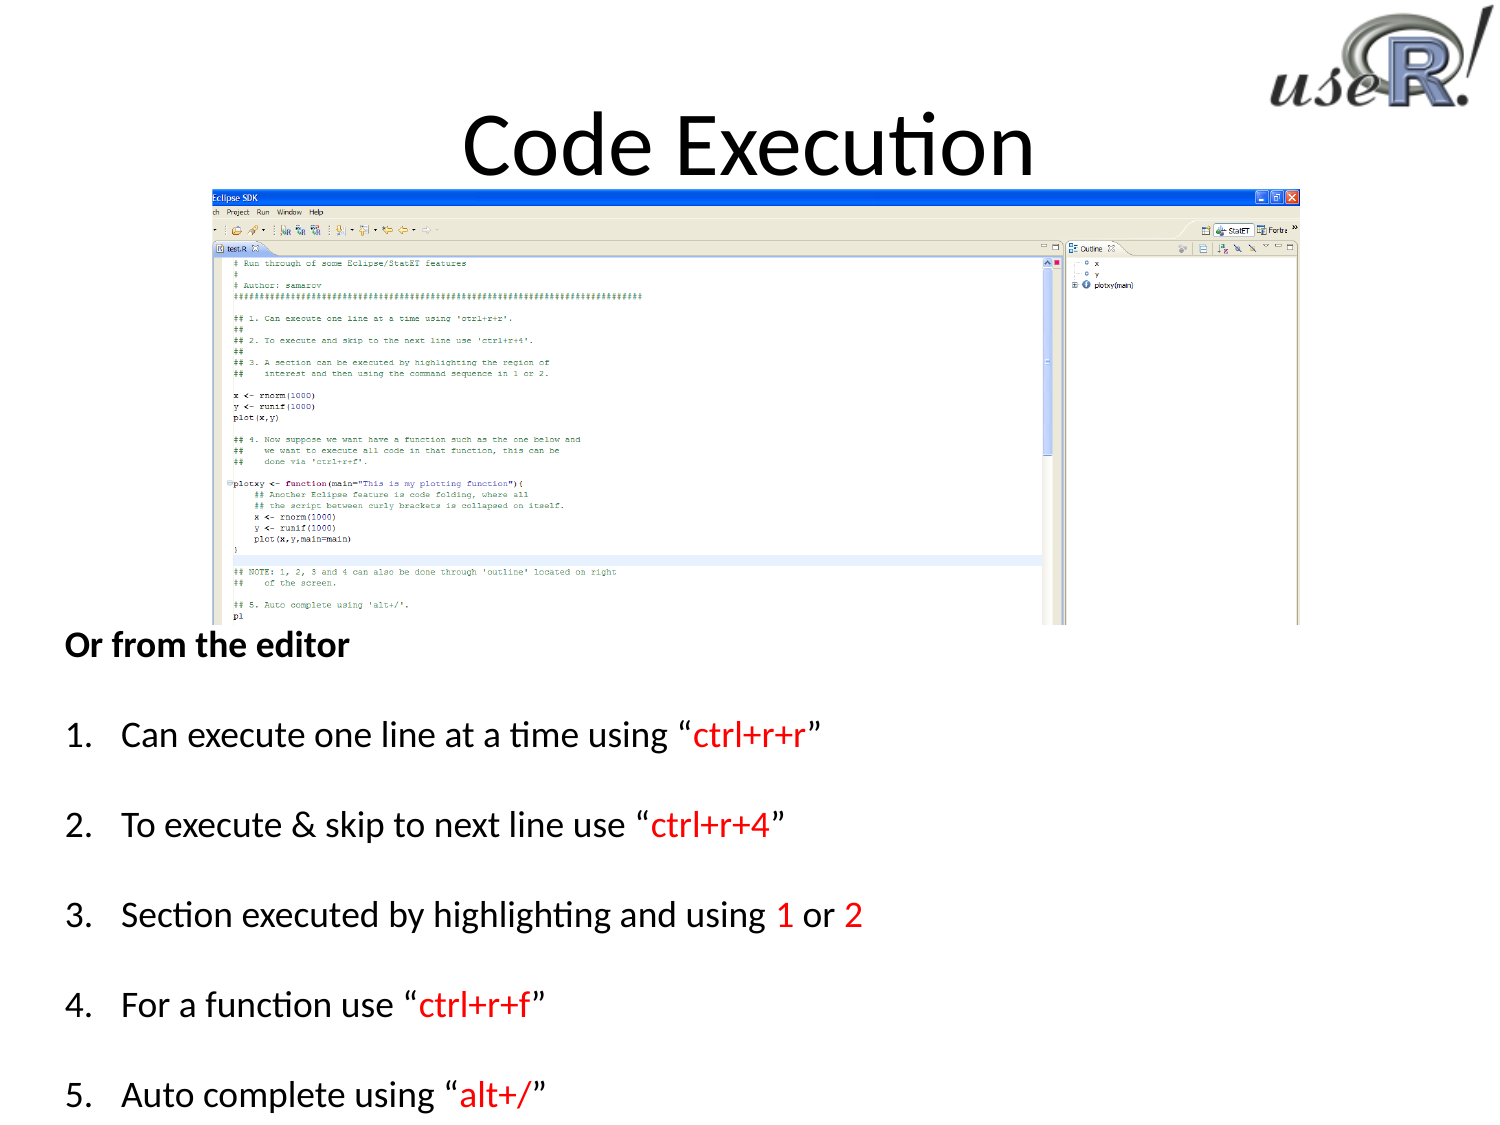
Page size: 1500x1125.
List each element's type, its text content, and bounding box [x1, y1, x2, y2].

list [212, 189, 1301, 626]
title Code Execution [75, 45, 1425, 233]
text_box Or from the editor Can execute one line at a time using “ctrl+r+r” To execute & skip to next line use “ctrl+r+4” Section executed by highlighting and using 1 or 2 For a function use “ctrl+r+f” Auto complete using “alt+/” [50, 612, 1500, 1123]
picture [1265, 0, 1500, 113]
